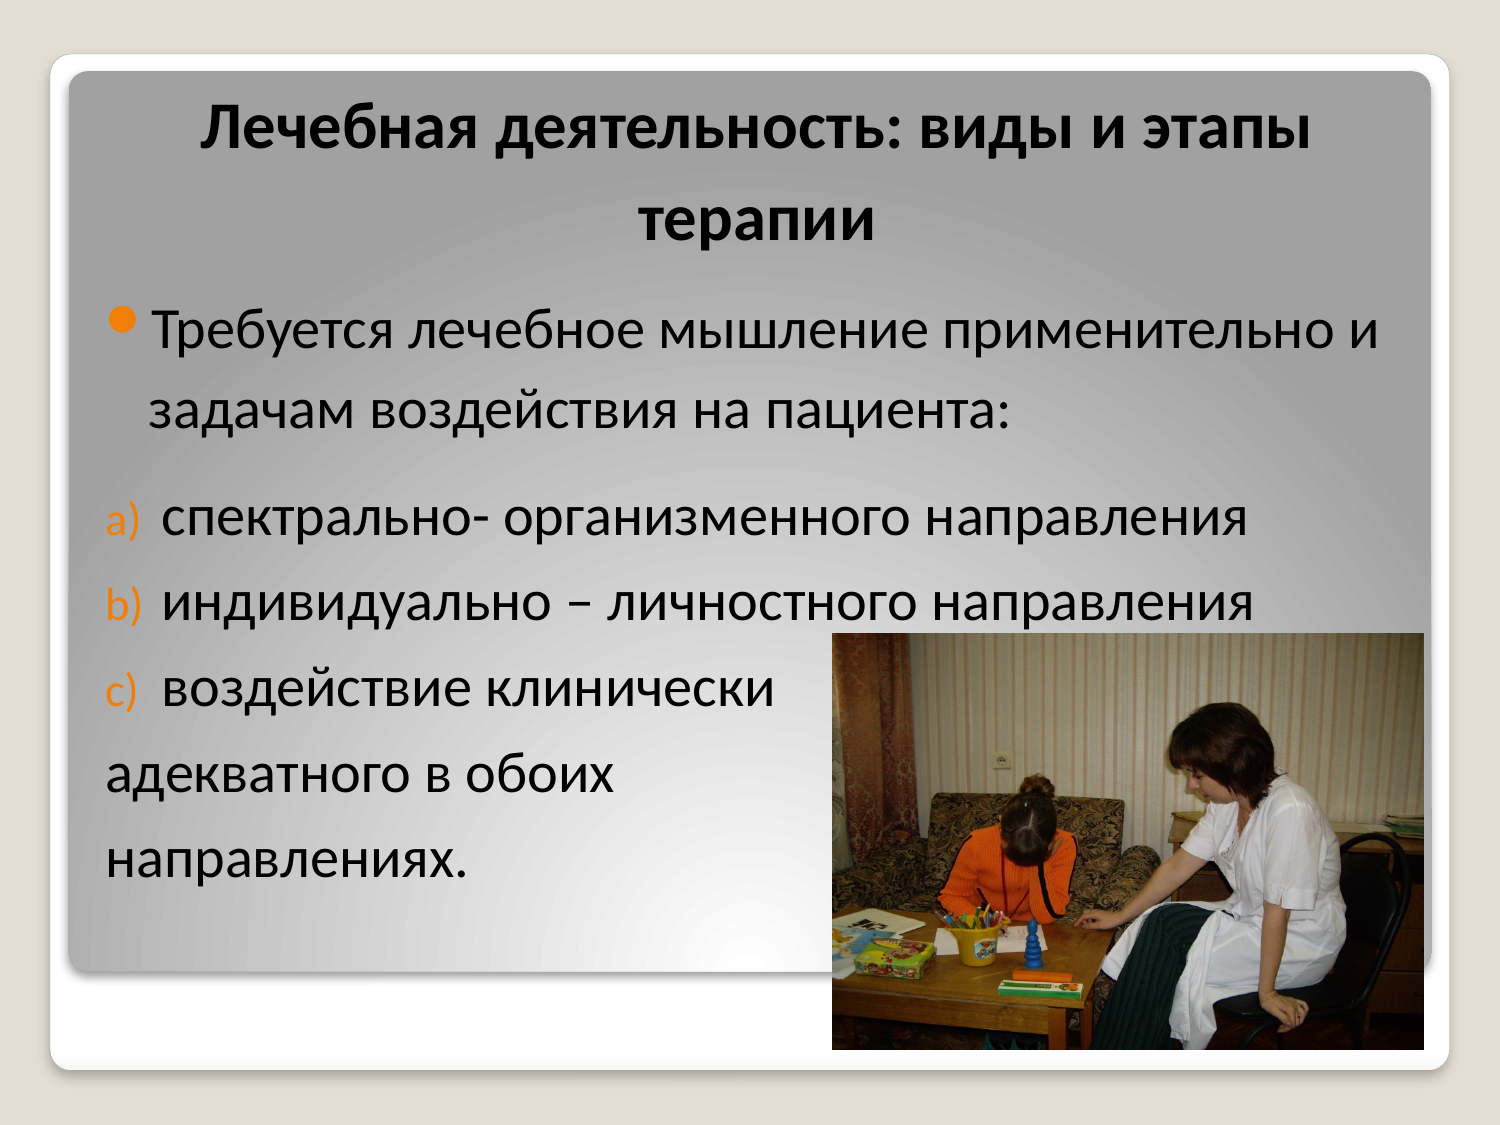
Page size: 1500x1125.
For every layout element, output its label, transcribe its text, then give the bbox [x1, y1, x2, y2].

picture [832, 633, 1424, 1051]
list Лечебная деятельность: виды и этапы терапии Требуется лечебное мышление применительно и задачам воздействия на пациента: спектрально- организменного направления индивидуально – личностного направления воздействие клинически адекватного в обоих направлениях. [75, 54, 1425, 1005]
